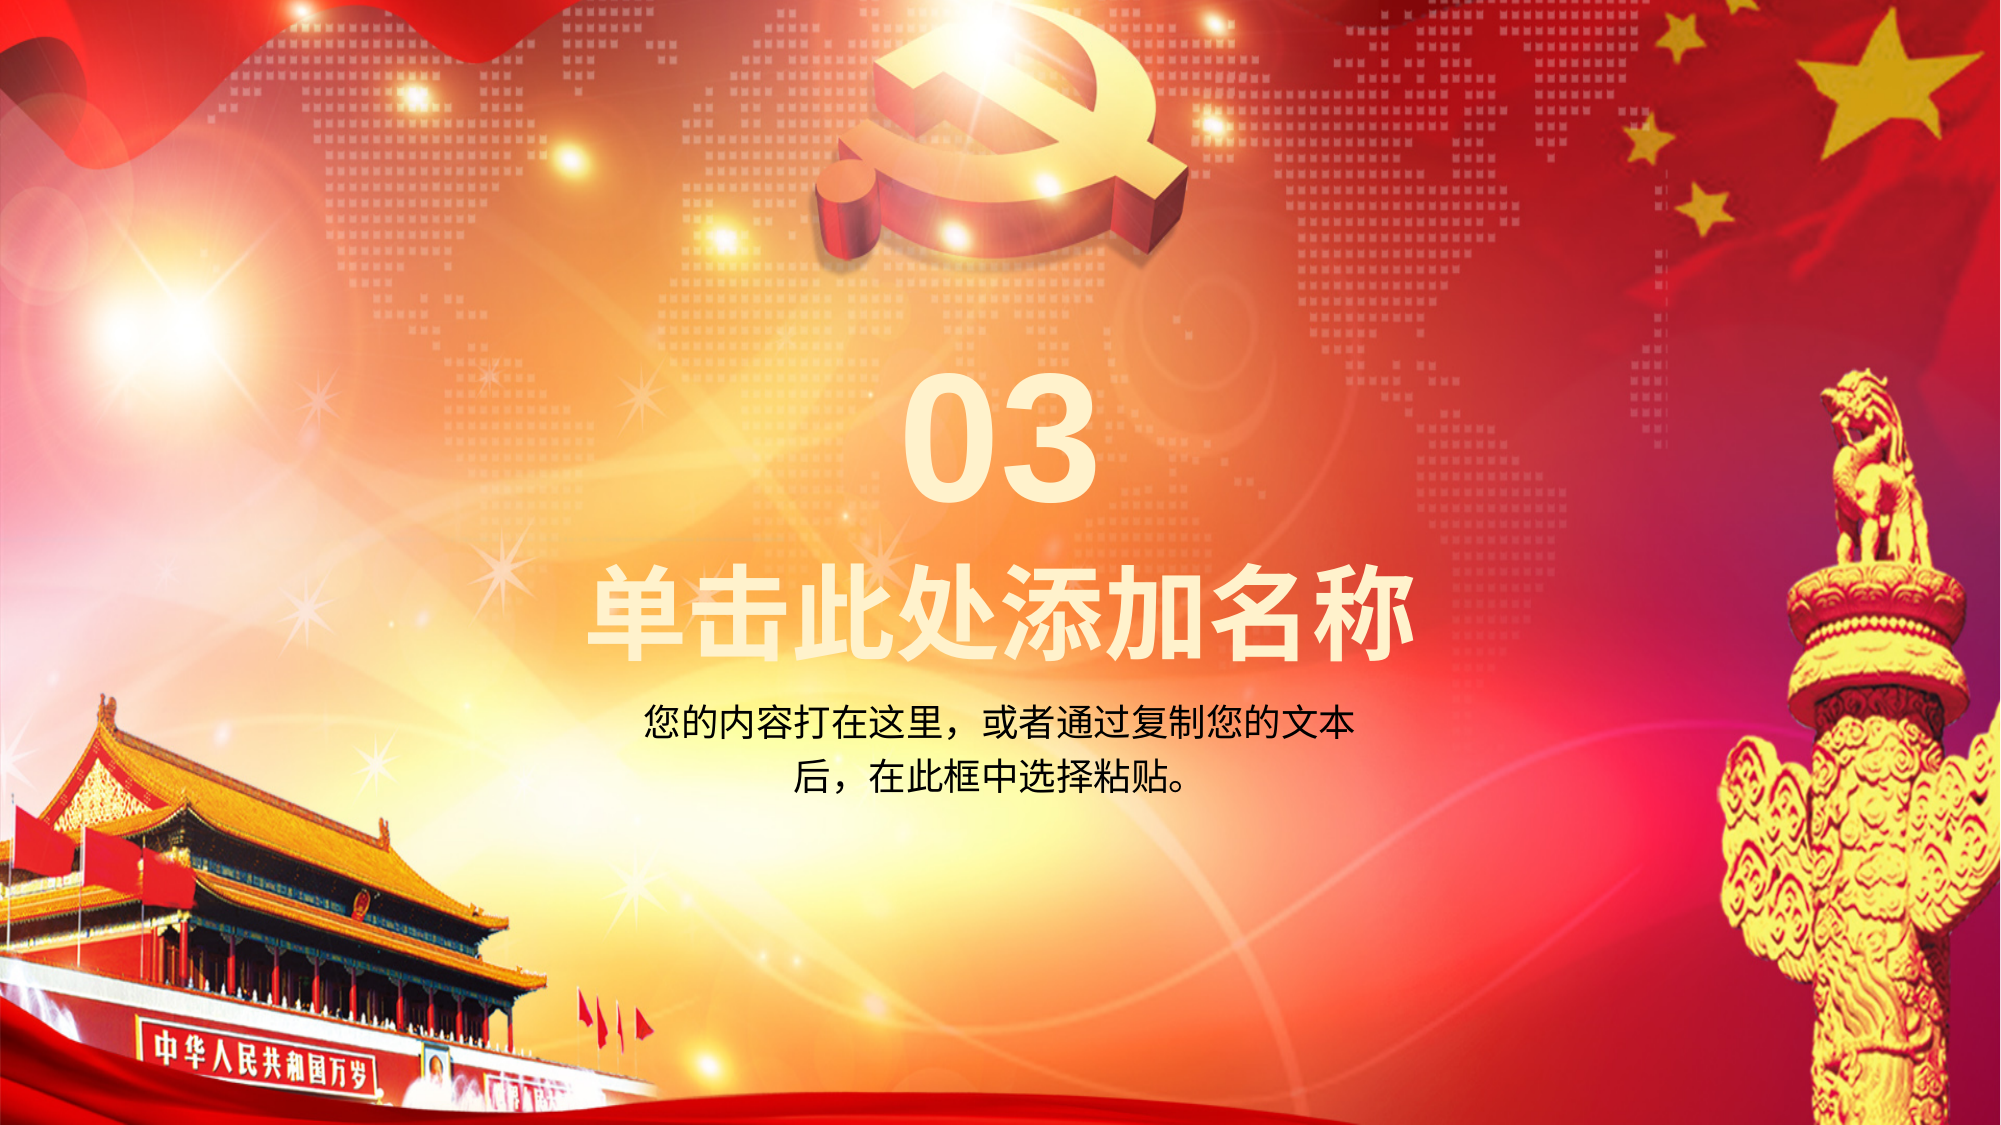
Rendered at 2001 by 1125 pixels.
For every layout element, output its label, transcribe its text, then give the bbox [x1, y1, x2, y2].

text_box 您的内容打在这里，或者通过复制您的文本后，在此框中选择粘贴。 [624, 682, 1376, 806]
text_box 03 [883, 311, 1117, 546]
picture [0, 0, 2001, 1125]
text_box 单击此处添加名称 [522, 516, 1478, 681]
